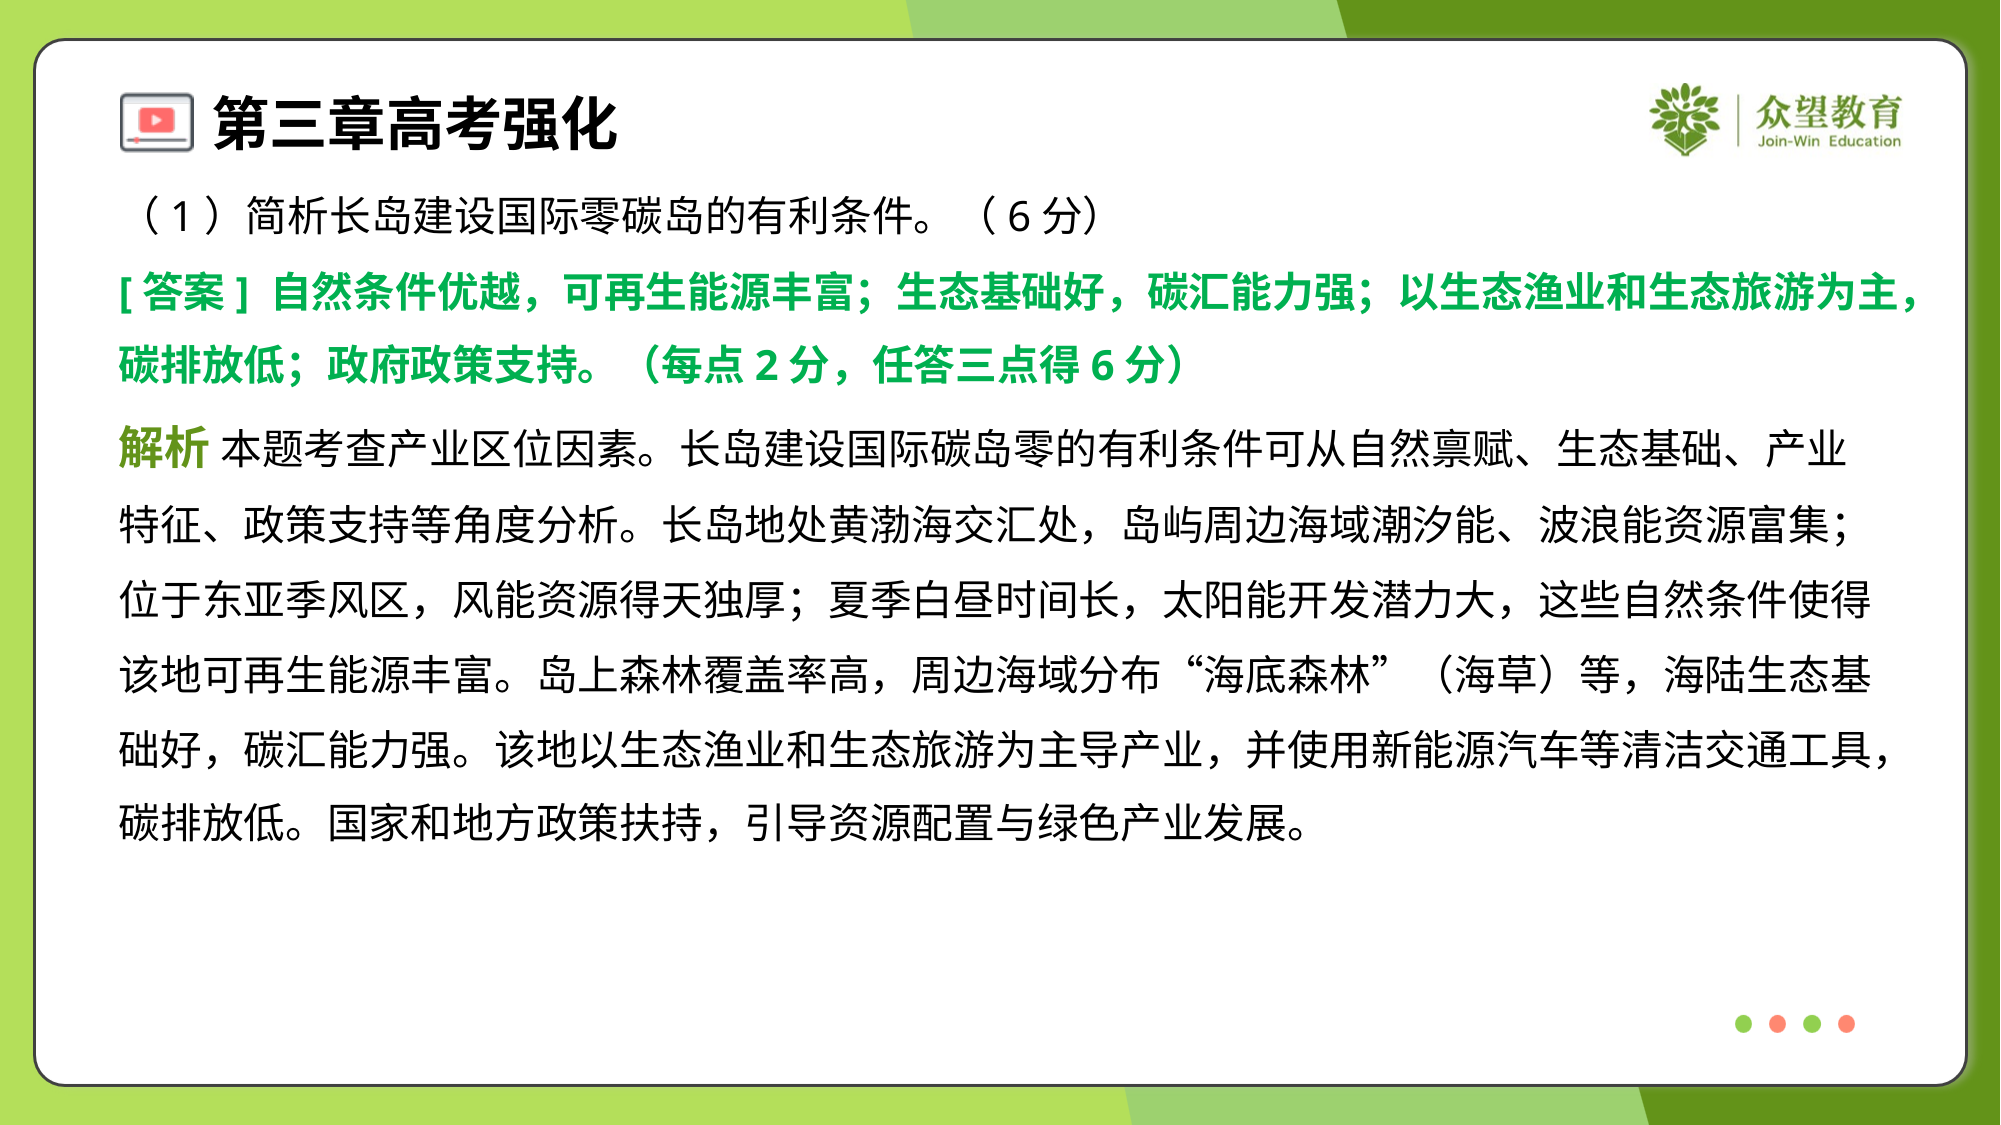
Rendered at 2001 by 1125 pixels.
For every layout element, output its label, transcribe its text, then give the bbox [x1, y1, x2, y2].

text_box 解析 本题考查产业区位因素。长岛建设国际碳岛零的有利条件可从自然禀赋、生态基础、产业 特征、政策支持等角度分析。长岛地处黄渤海交汇处，岛屿周边海域潮汐能、波浪能资源富集； 位于东亚季风区，风能资源得天独厚；夏季白昼时间长，太阳能开发潜力大，这些自然条件使得 该地可再生能源丰富。岛上森林覆盖率高，周边海域分布“海底森林”（海草）等，海陆生态基 础好，碳汇能力强。该地以生态渔业和生态旅游为主导产业，并使用新能源汽车等清洁交通工具， 碳排放低。国家和地方政策扶持，引导资源配置与绿色产业发展。 [118, 396, 1883, 840]
picture [0, 0, 2000, 1125]
text_box [答案] 自然条件优越，可再生能源丰富；生态基础好，碳汇能力强；以生态渔业和生态旅游为主， 碳排放低；政府政策支持。（每点2分，任答三点得6分） [118, 240, 1883, 382]
text_box （1）简析长岛建设国际零碳岛的有利条件。（6分） [118, 164, 1883, 232]
